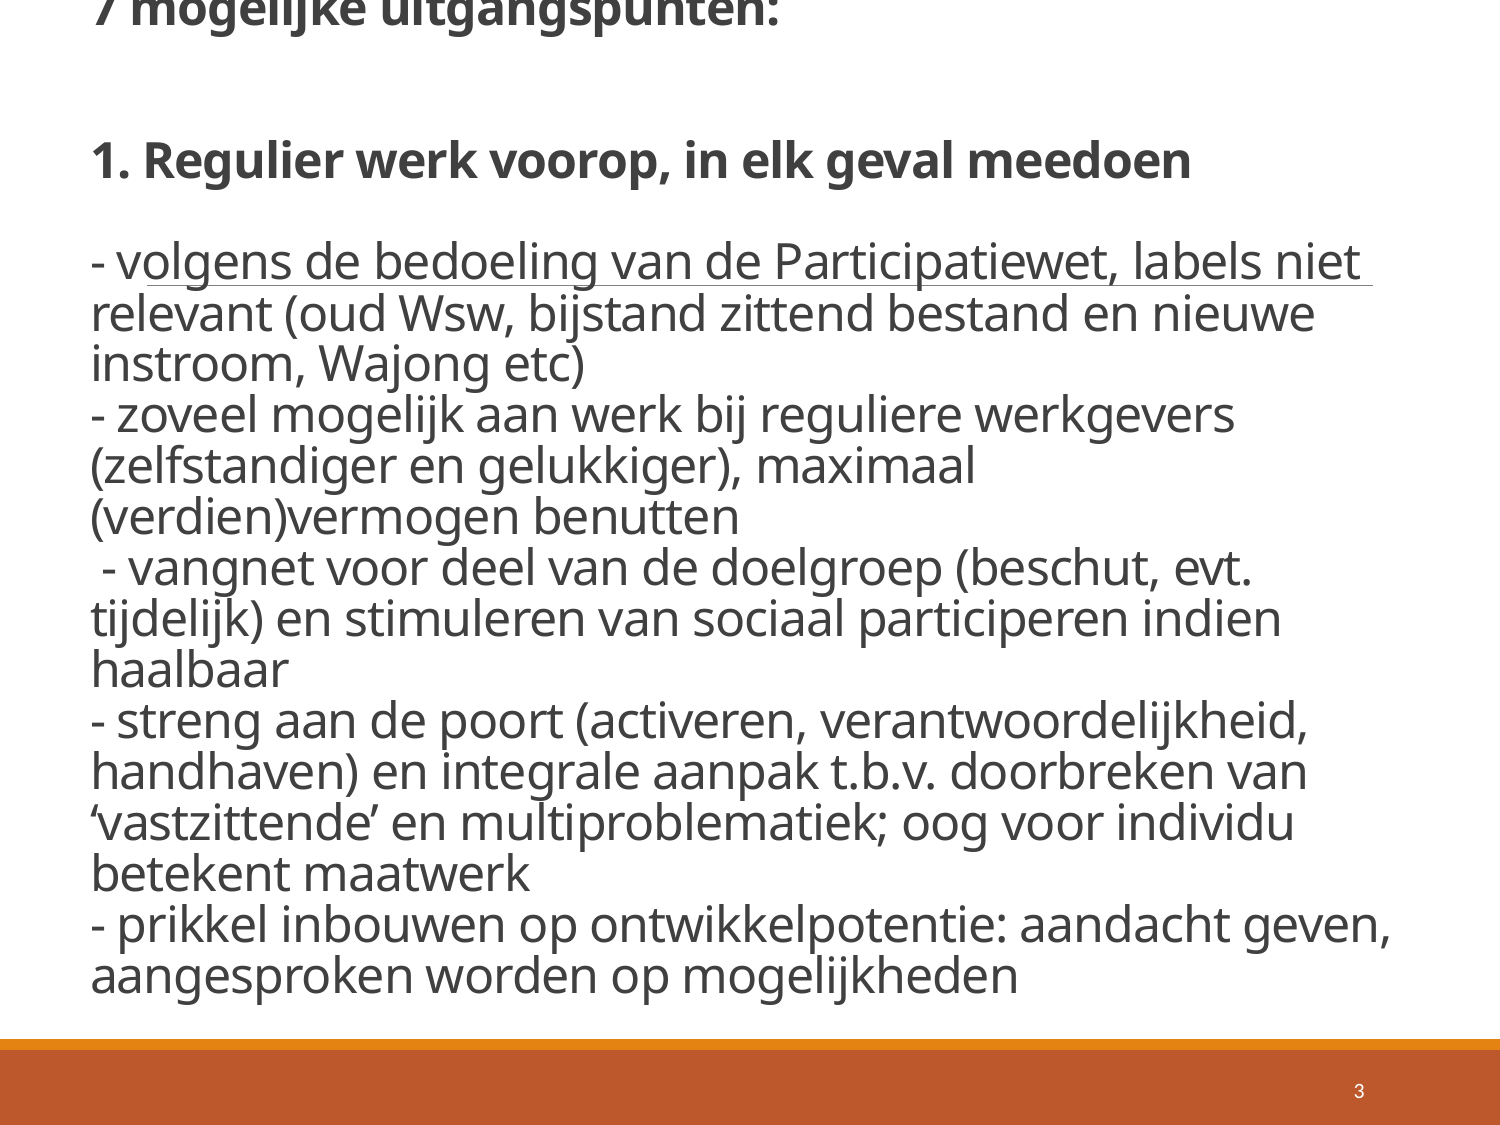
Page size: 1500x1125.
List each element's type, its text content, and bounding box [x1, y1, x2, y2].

slide_number 3 [1218, 1059, 1380, 1120]
title 7 mogelijke uitgangspunten: 1. Regulier werk voorop, in elk geval meedoen - volgens de bedoeling van de Participatiewet, labels niet relevant (oud Wsw, bijstand zittend bestand en nieuwe instroom, Wajong etc) - zoveel mogelijk aan werk bij reguliere werkgevers (zelfstandiger en gelukkiger), maximaal (verdien)vermogen benutten - vangnet voor deel van de doelgroep (beschut, evt. tijdelijk) en stimuleren van sociaal participeren indien haalbaar - streng aan de poort (activeren, verantwoordelijkheid, handhaven) en integrale aanpak t.b.v. doorbreken van ‘vastzittende’ en multiproblematiek; oog voor individu betekent maatwerk - prikkel inbouwen op ontwikkelpotentie: aandacht geven, aangesproken worden op mogelijkheden [75, 255, 1425, 1012]
